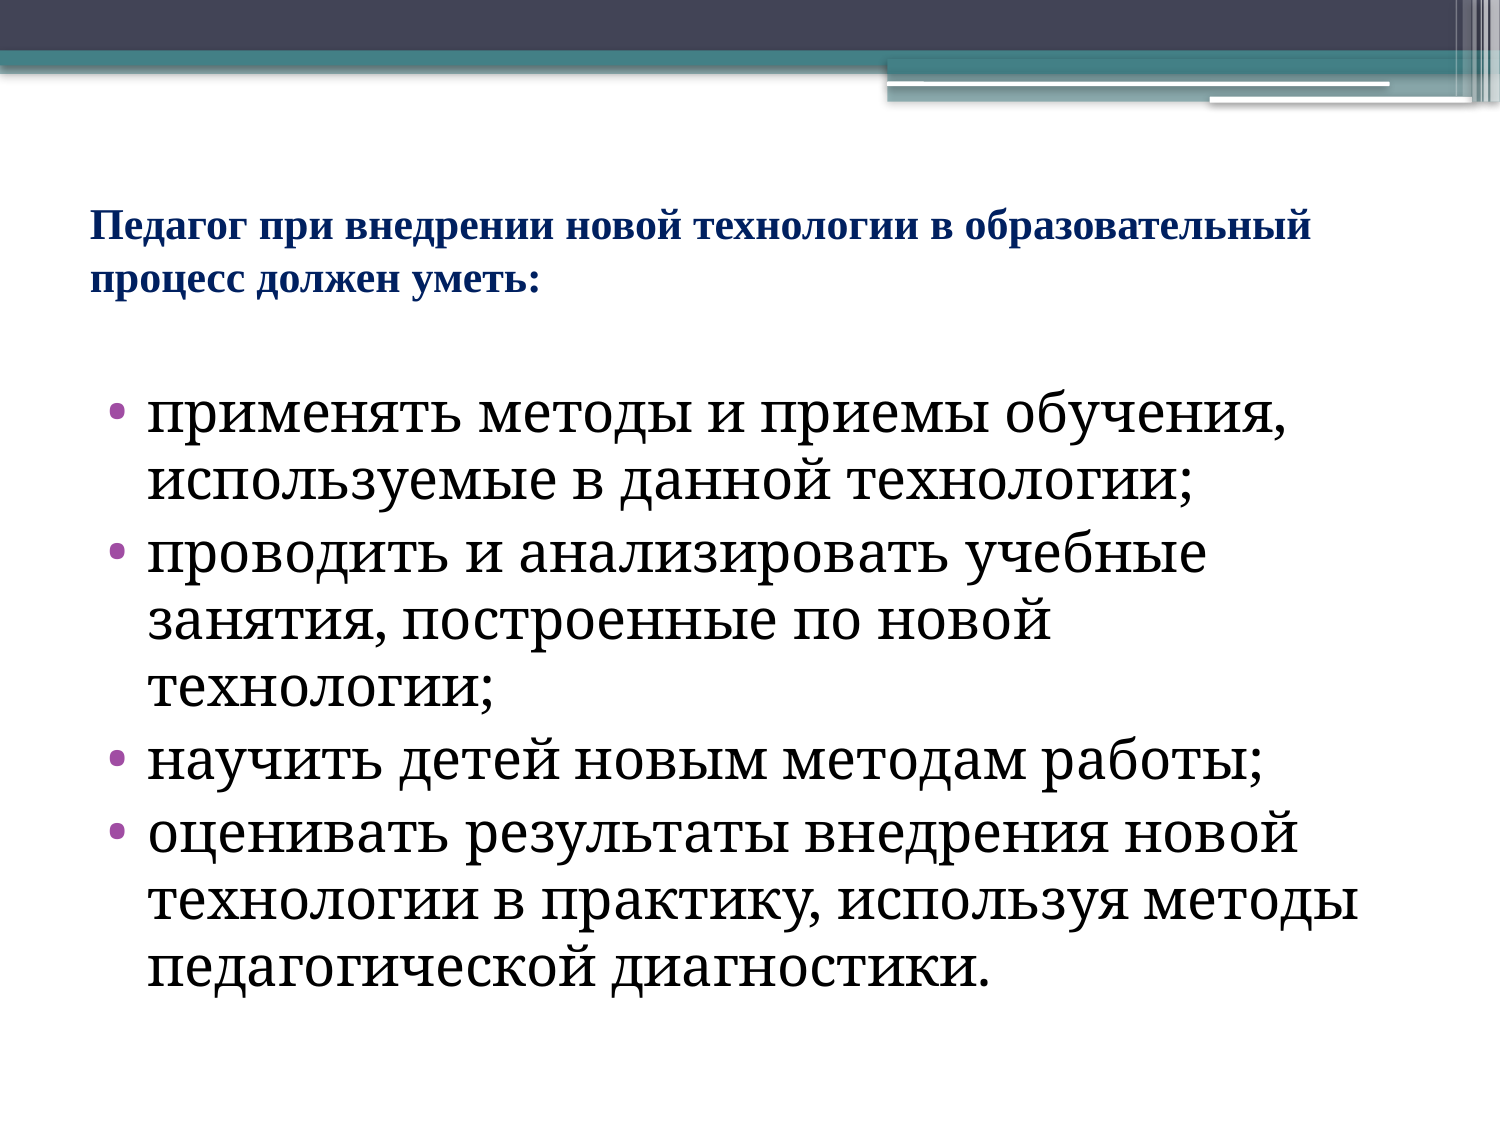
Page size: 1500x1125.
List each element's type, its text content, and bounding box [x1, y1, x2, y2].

list применять методы и приемы обучения, используемые в данной технологии; проводить и анализировать учебные занятия, построенные по новой технологии; научить детей новым методам работы; оценивать результаты внедрения новой технологии в практику, используя методы педагогической диагностики. [75, 368, 1425, 1079]
title Педагог при внедрении новой технологии в образовательный процесс должен уметь: [75, 187, 1425, 363]
